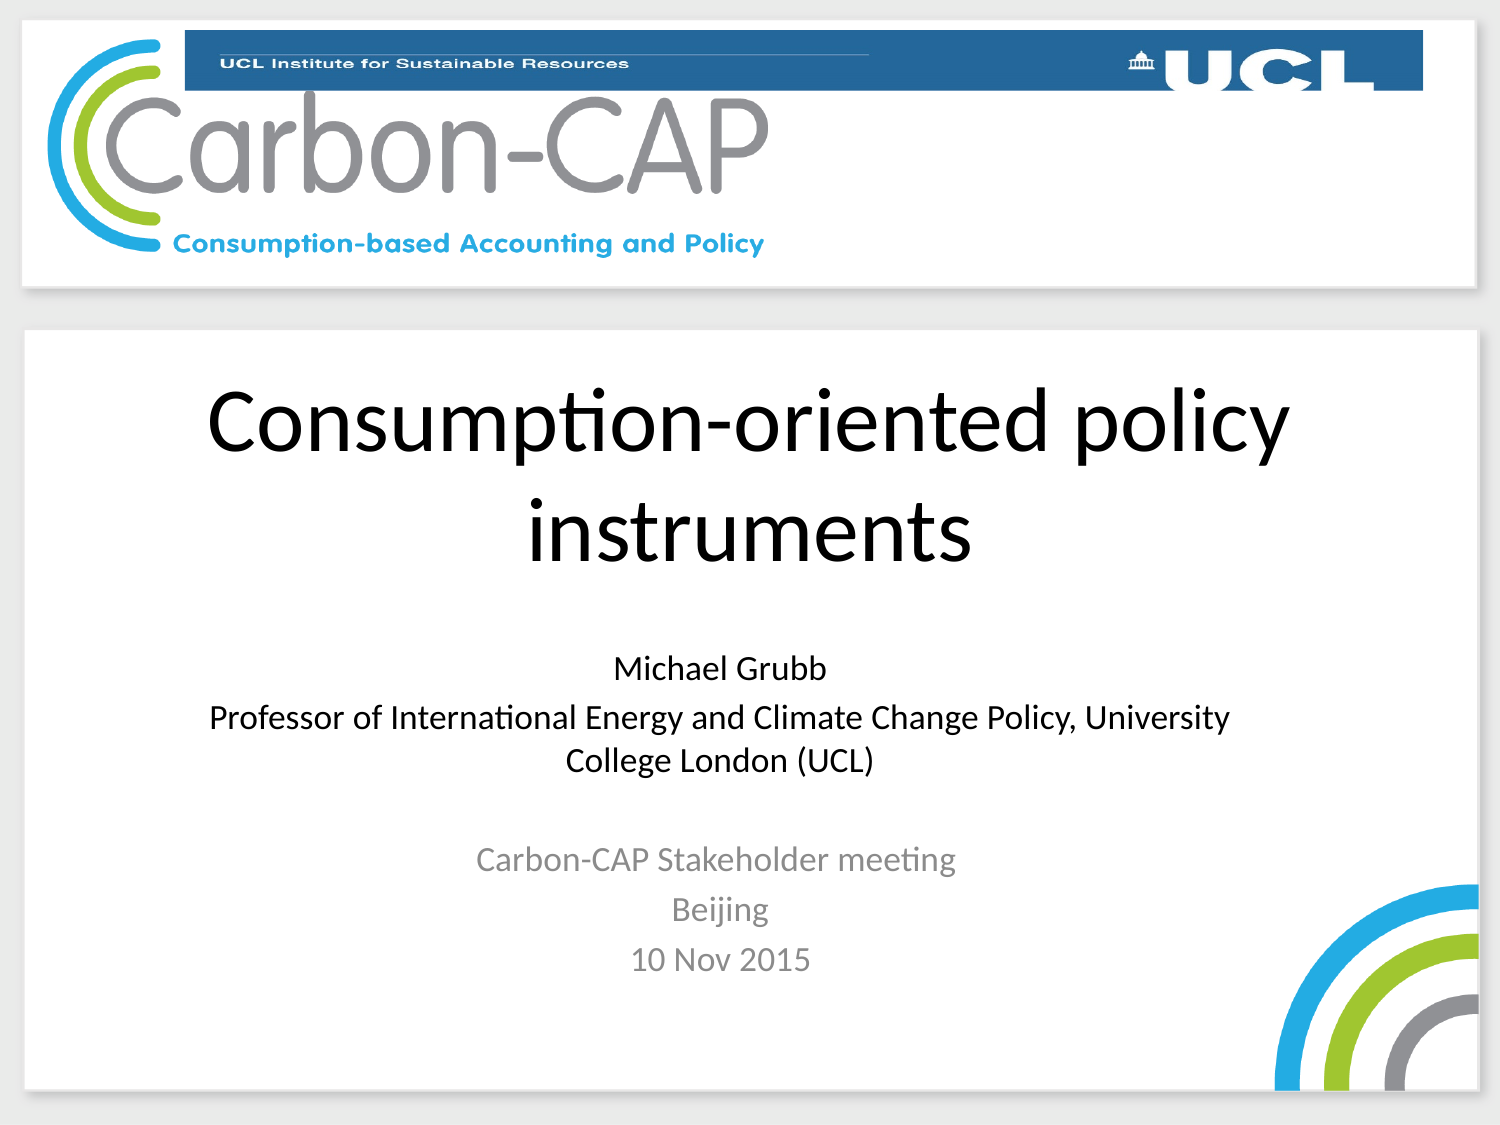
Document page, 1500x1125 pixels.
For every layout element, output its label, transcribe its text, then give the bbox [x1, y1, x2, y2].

picture [0, 0, 1500, 1125]
title Consumption-oriented policy instruments [112, 349, 1388, 591]
subtitle Michael Grubb Professor of International Energy and Climate Change Policy, University College London (UCL) Carbon-CAP Stakeholder meeting Beijing 10 Nov 2015 [159, 637, 1282, 988]
